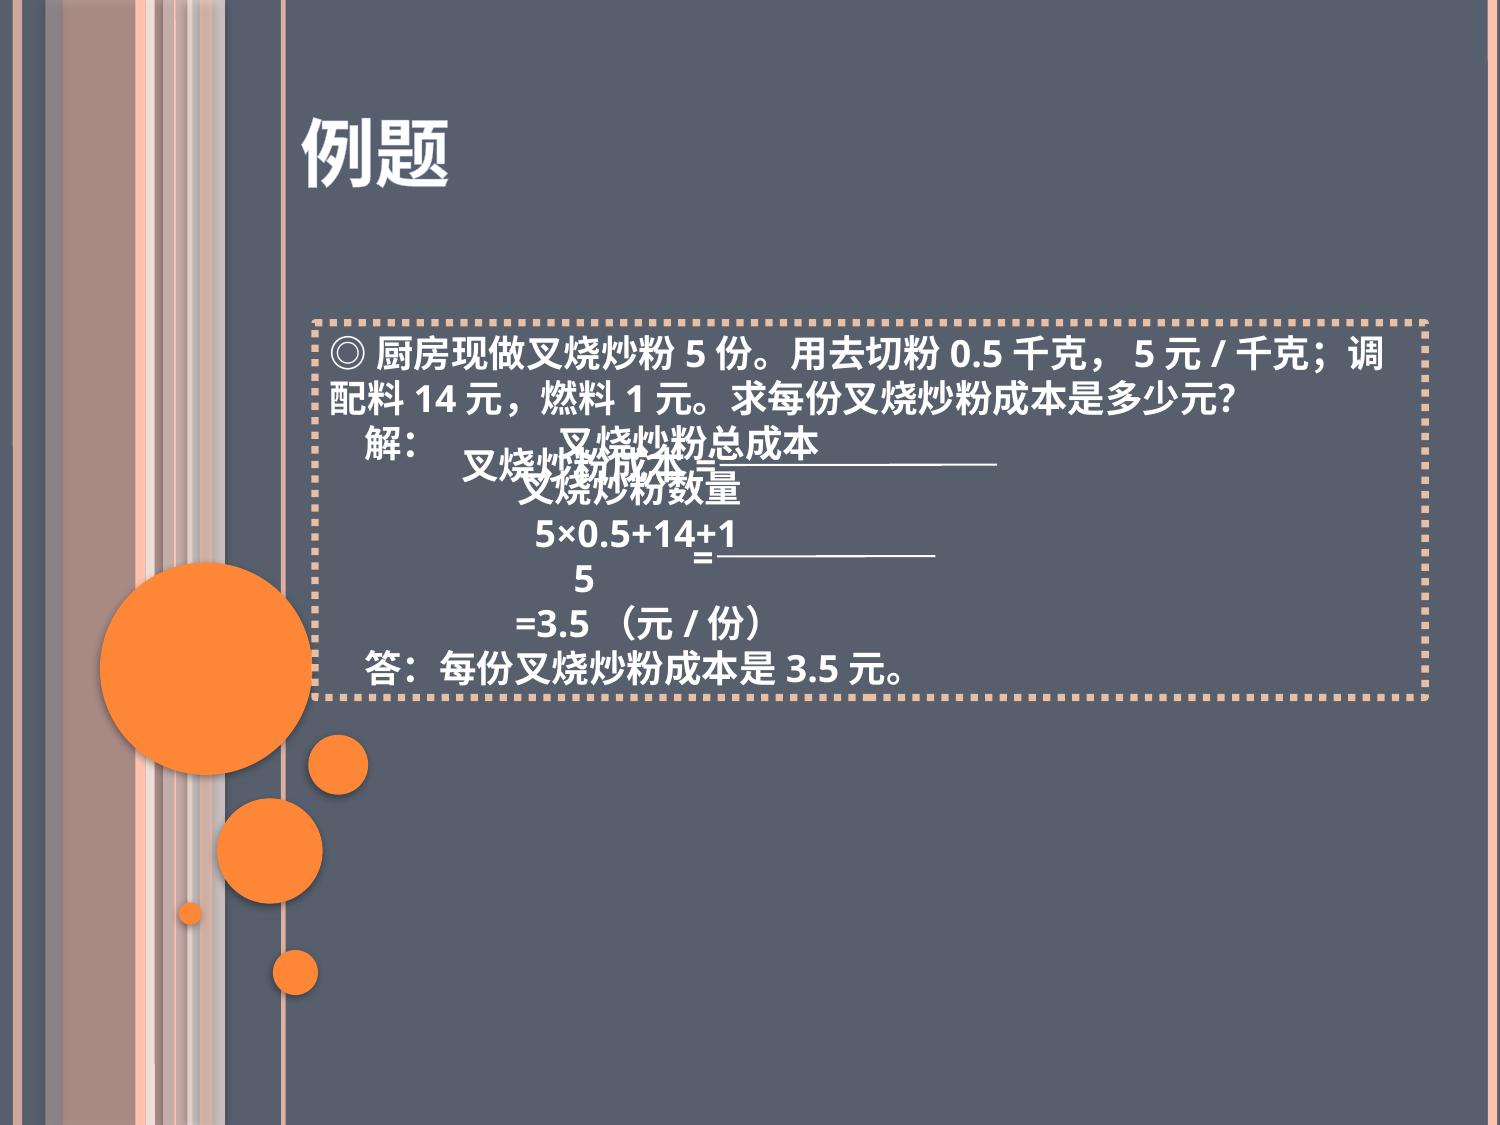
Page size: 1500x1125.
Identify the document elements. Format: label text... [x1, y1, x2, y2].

text_box 叉烧炒粉成本= [446, 434, 847, 495]
text_box ◎厨房现做叉烧炒粉5份。用去切粉0.5千克，5元/千克；调配料14元，燃料1元。求每份叉烧炒粉成本是多少元？ 解： 叉烧炒粉总成本 叉烧炒粉数量 5×0.5+14+1 5 =3.5（元/份） 答：每份叉烧炒粉成本是3.5元。 [315, 322, 1426, 698]
text_box 例题 [284, 98, 466, 204]
text_box = [446, 526, 729, 586]
